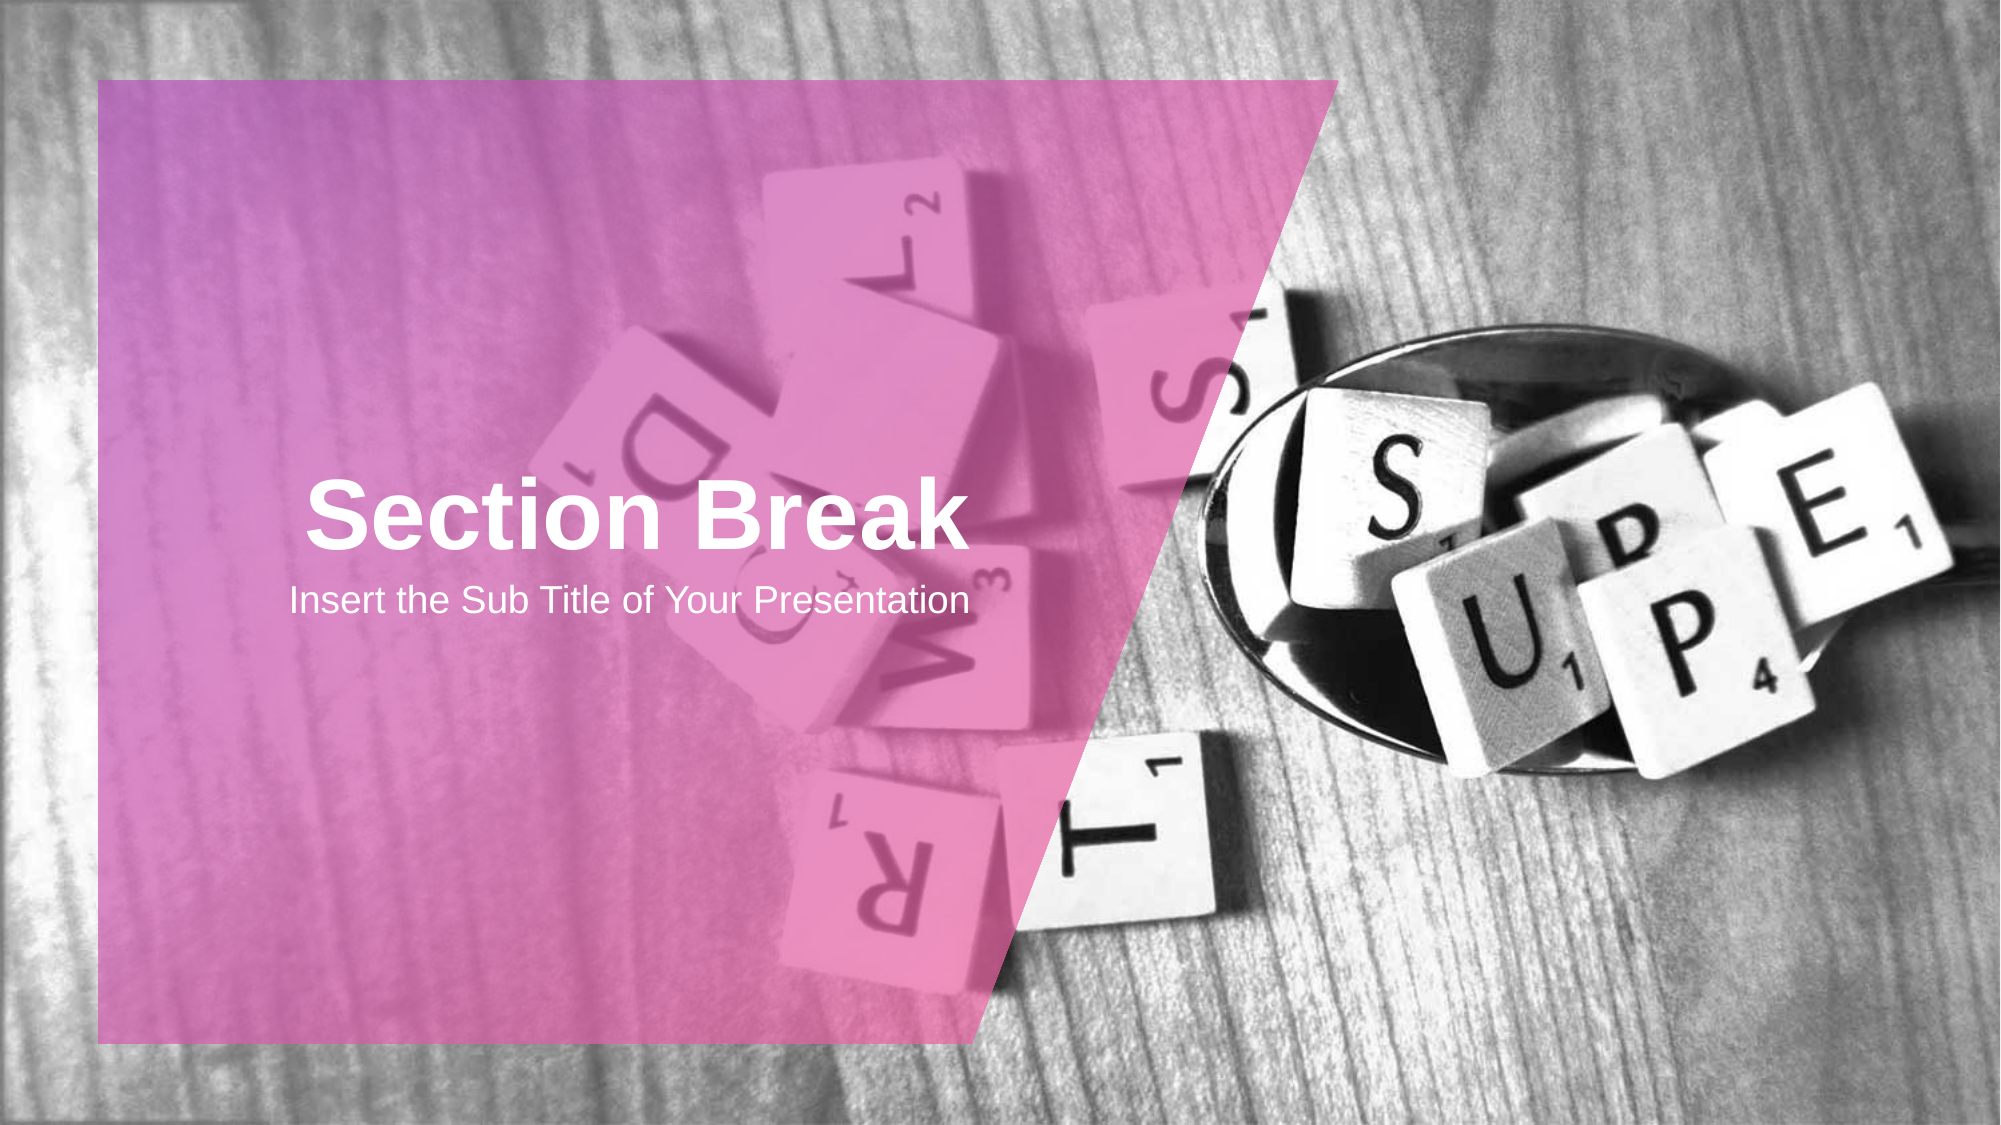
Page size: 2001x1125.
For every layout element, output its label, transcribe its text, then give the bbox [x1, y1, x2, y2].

text_box [96, 79, 1340, 1045]
text_box Section Break [98, 442, 985, 566]
text_box Insert the Sub Title of Your Presentation [98, 566, 985, 629]
picture [0, 0, 2001, 1125]
